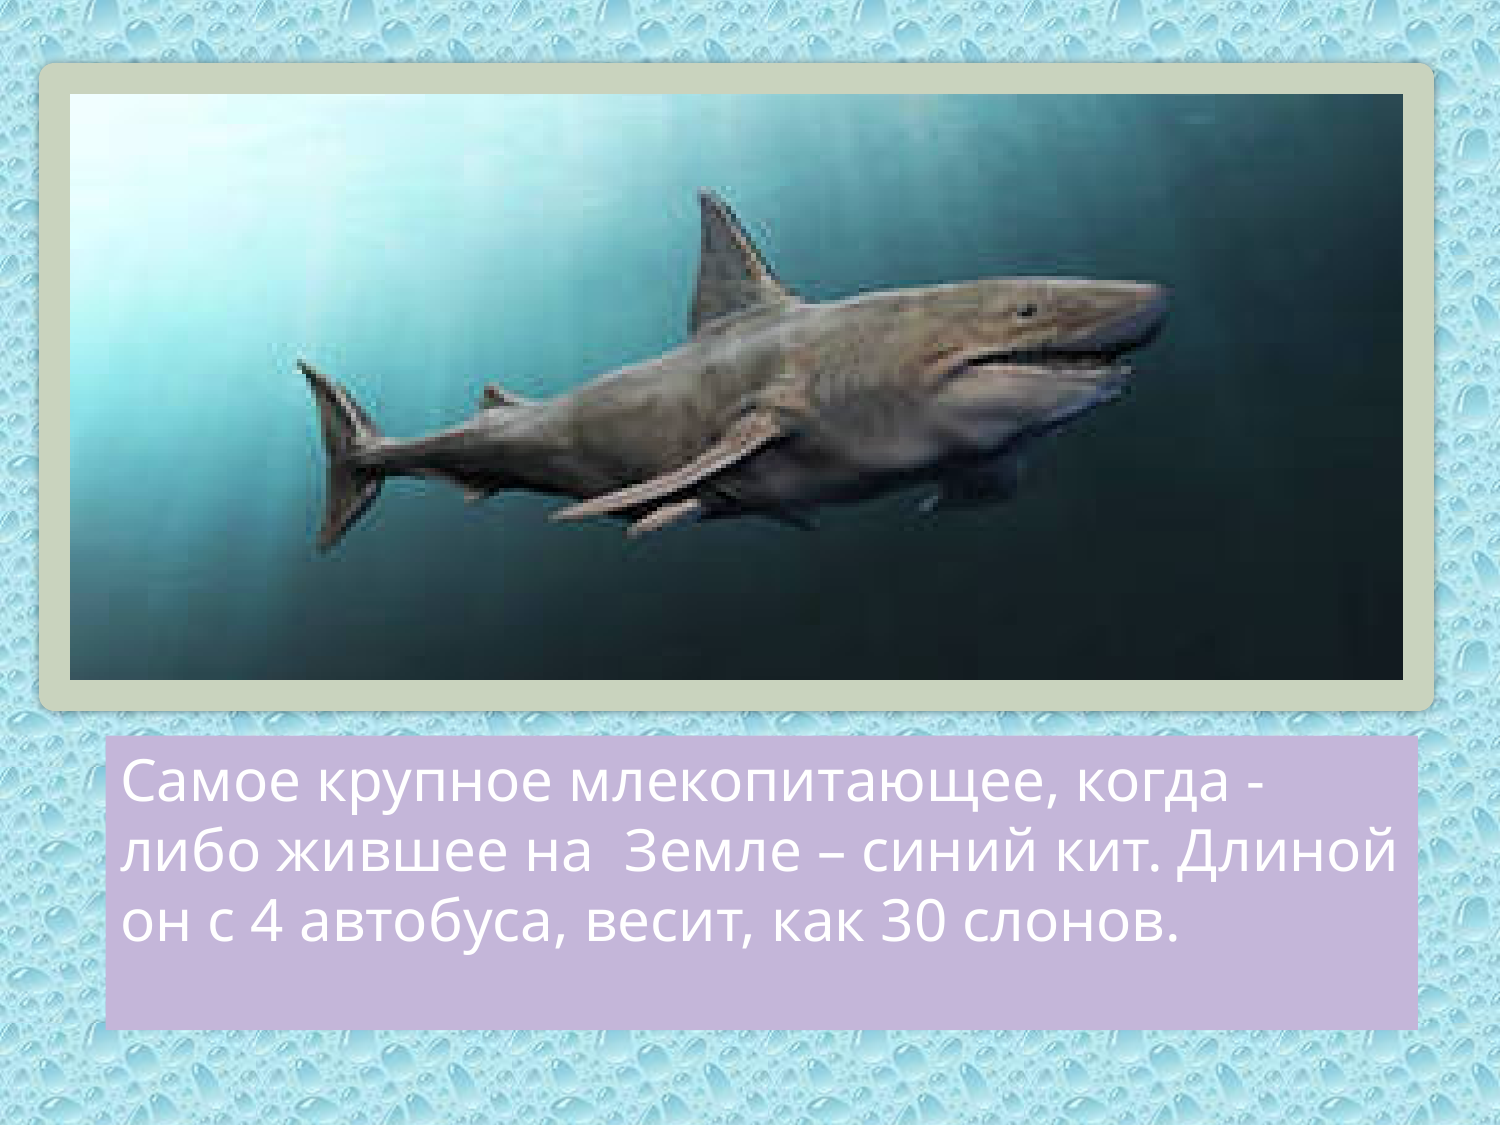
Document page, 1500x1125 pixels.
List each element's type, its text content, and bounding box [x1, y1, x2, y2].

text_box Самое крупное млекопитающее, когда - либо жившее на Земле – синий кит. Длиной он с 4 автобуса, весит, как 30 слонов. [105, 735, 1418, 1031]
picture [0, 0, 1500, 1125]
